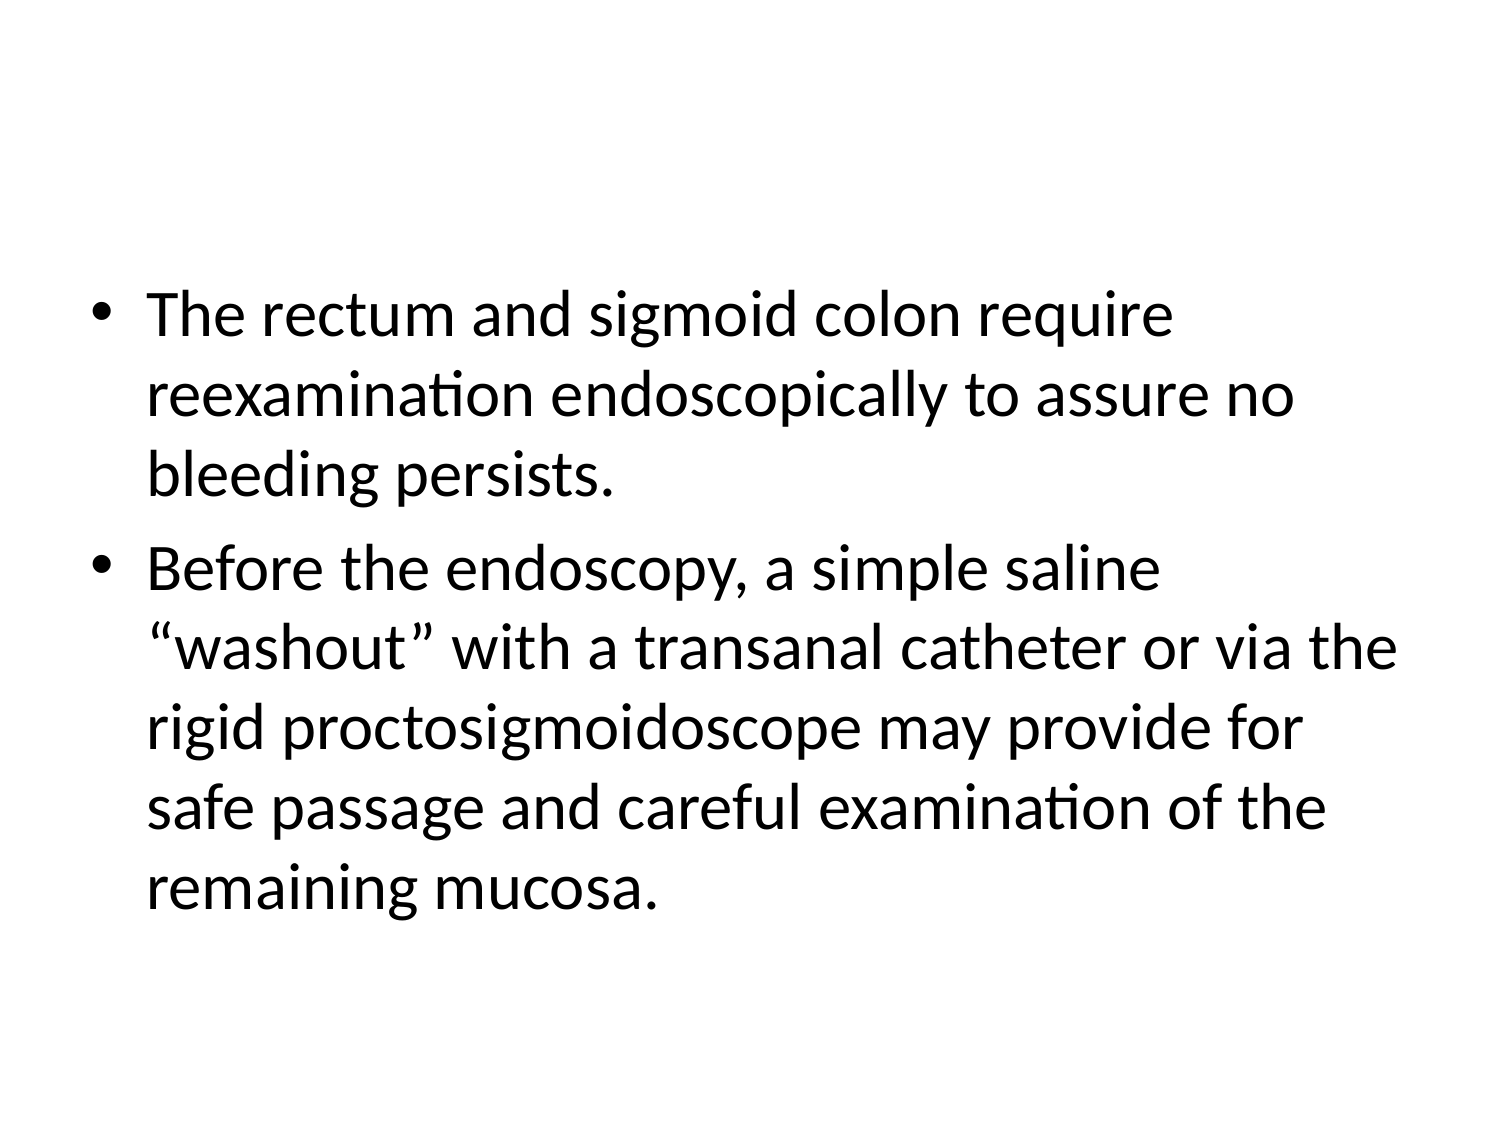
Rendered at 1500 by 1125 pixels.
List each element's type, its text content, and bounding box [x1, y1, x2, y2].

list The rectum and sigmoid colon require reexamination endoscopically to assure no bleeding persists. Before the endoscopy, a simple saline “washout” with a transanal catheter or via the rigid proctosigmoidoscope may provide for safe passage and careful examination of the remaining mucosa. [75, 262, 1425, 1005]
